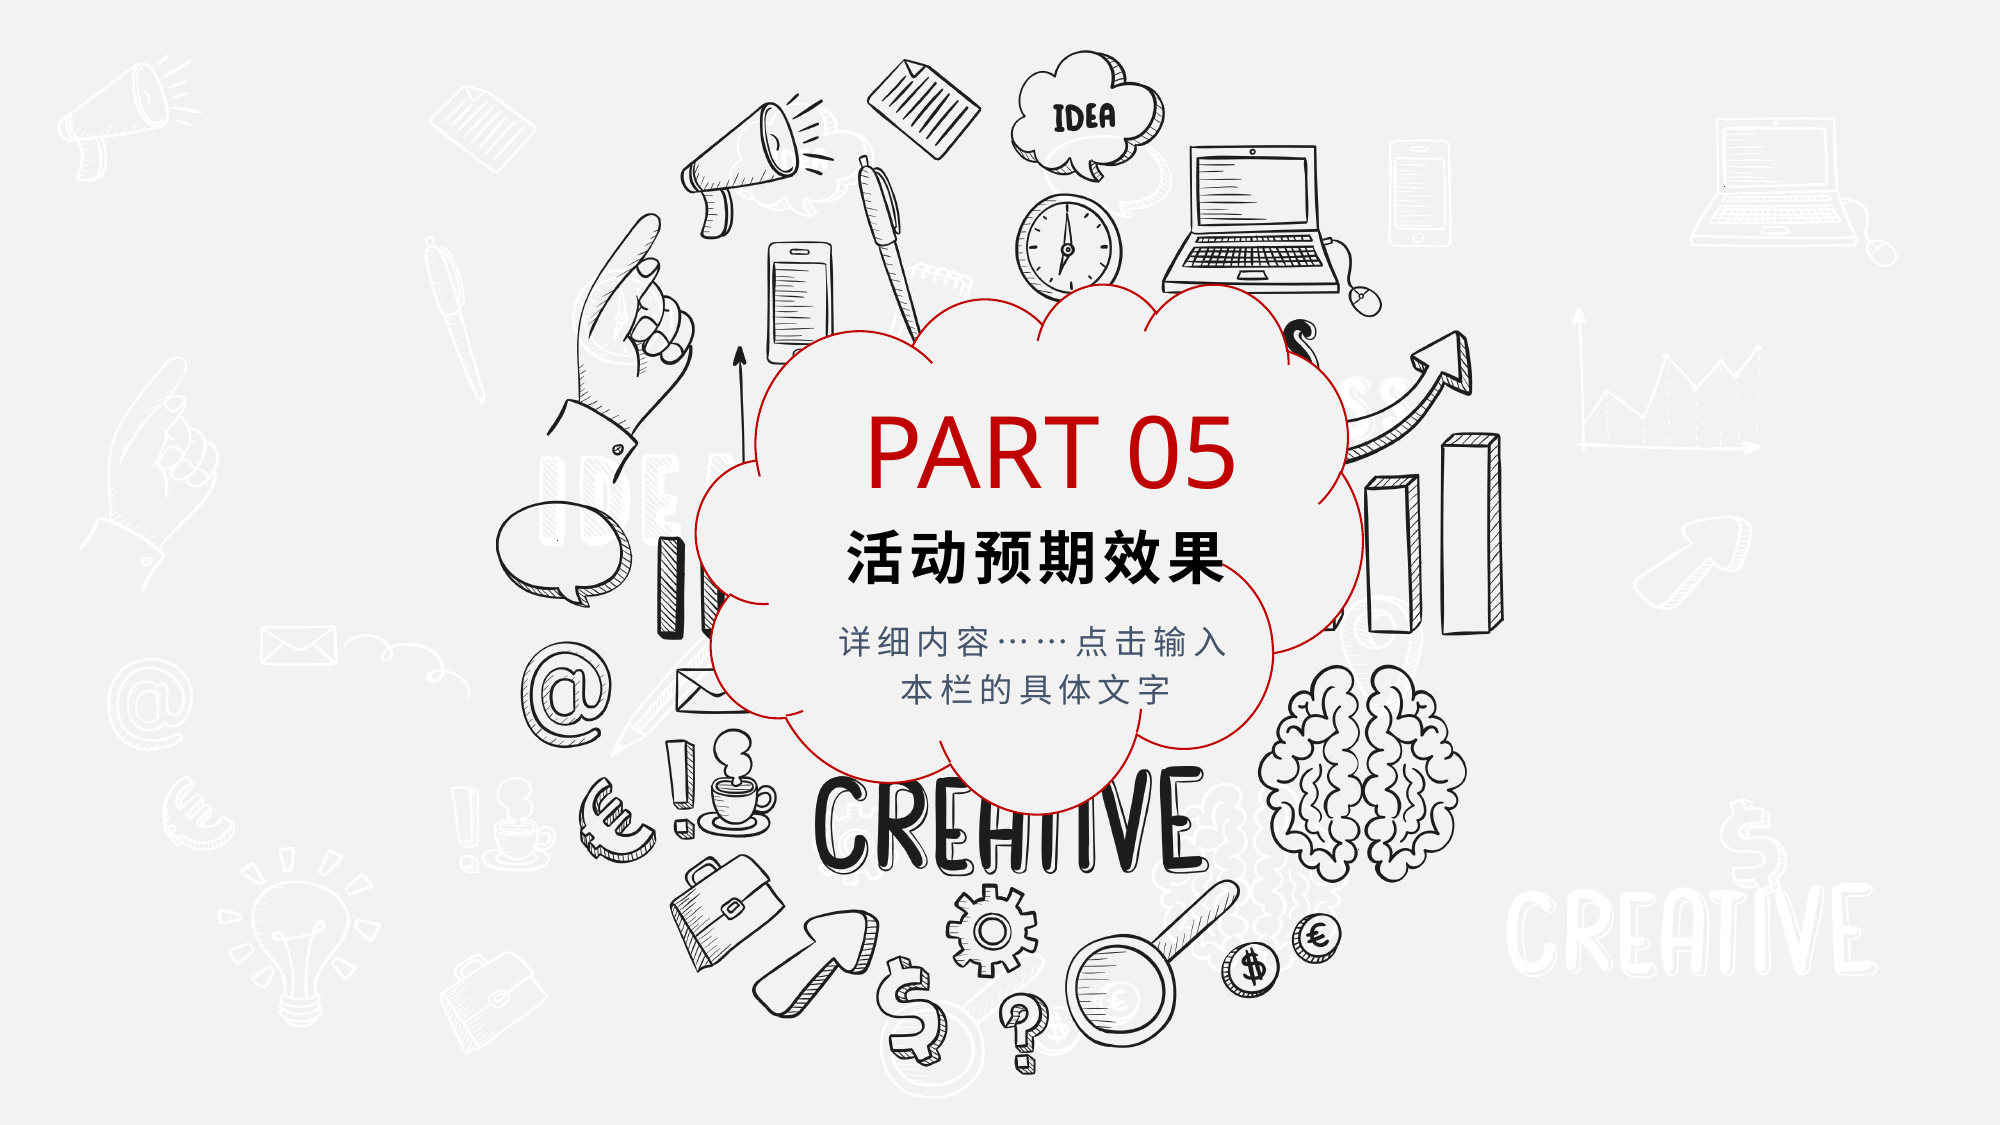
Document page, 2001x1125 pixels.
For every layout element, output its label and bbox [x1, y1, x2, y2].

picture [496, 50, 1504, 1075]
text_box [54, 54, 1908, 1100]
text_box [809, 513, 1263, 719]
